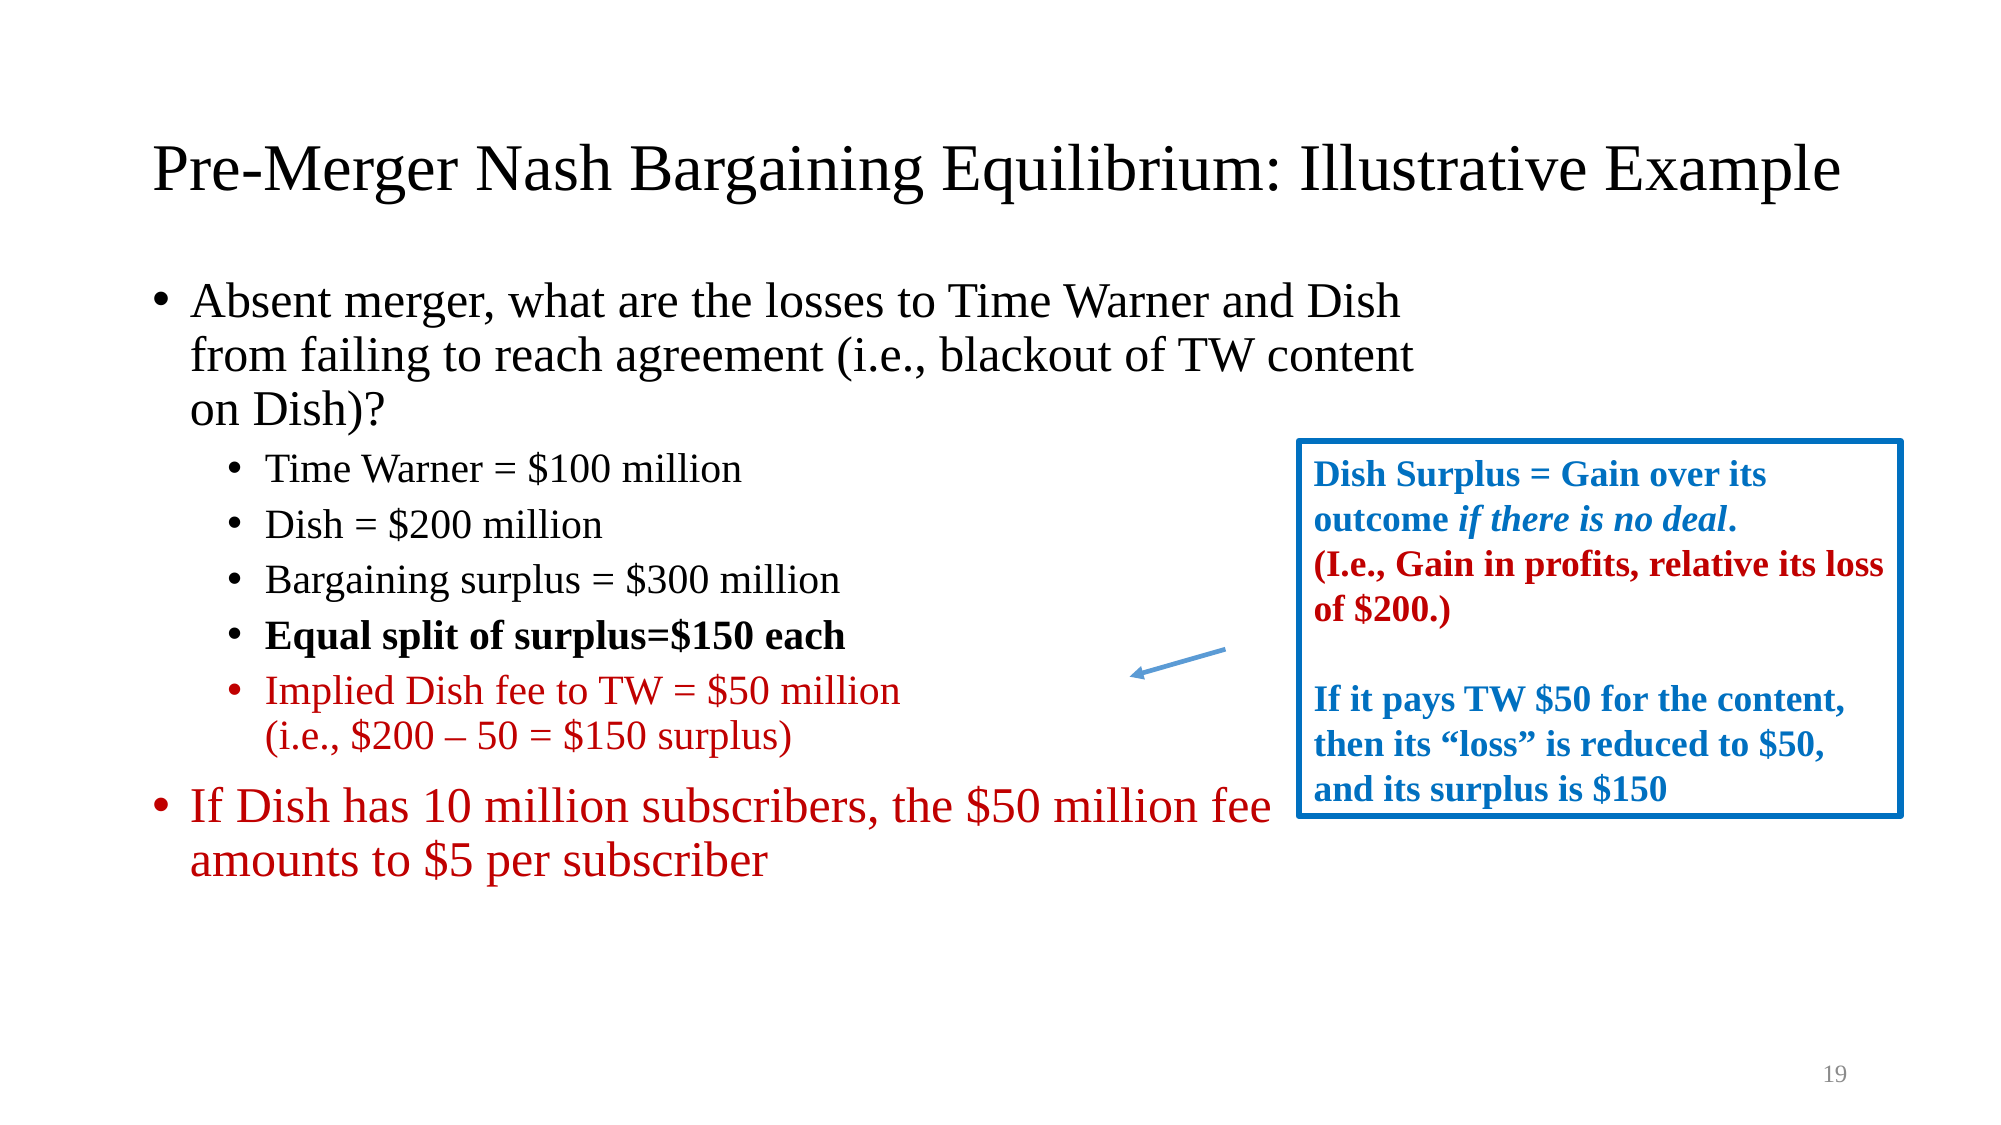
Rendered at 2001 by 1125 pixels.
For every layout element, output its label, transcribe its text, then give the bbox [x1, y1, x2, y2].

list Absent merger, what are the losses to Time Warner and Dish from failing to reach agreement (i.e., blackout of TW content on Dish)? Time Warner = $100 million Dish = $200 million Bargaining surplus = $300 million Equal split of surplus=$150 each Implied Dish fee to TW = $50 million (i.e., $200 – 50 = $150 surplus) If Dish has 10 million subscribers, the $50 million fee amounts to $5 per subscriber [137, 267, 1461, 981]
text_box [1129, 649, 1226, 677]
title Pre-Merger Nash Bargaining Equilibrium: Illustrative Example [137, 59, 1863, 278]
text_box Dish Surplus = Gain over its outcome if there is no deal. (I.e., Gain in profits, relative its loss of $200.) If it pays TW $50 for the content, then its “loss” is reduced to $50, and its surplus is $150 [1298, 441, 1901, 816]
slide_number 19 [1412, 1042, 1863, 1103]
